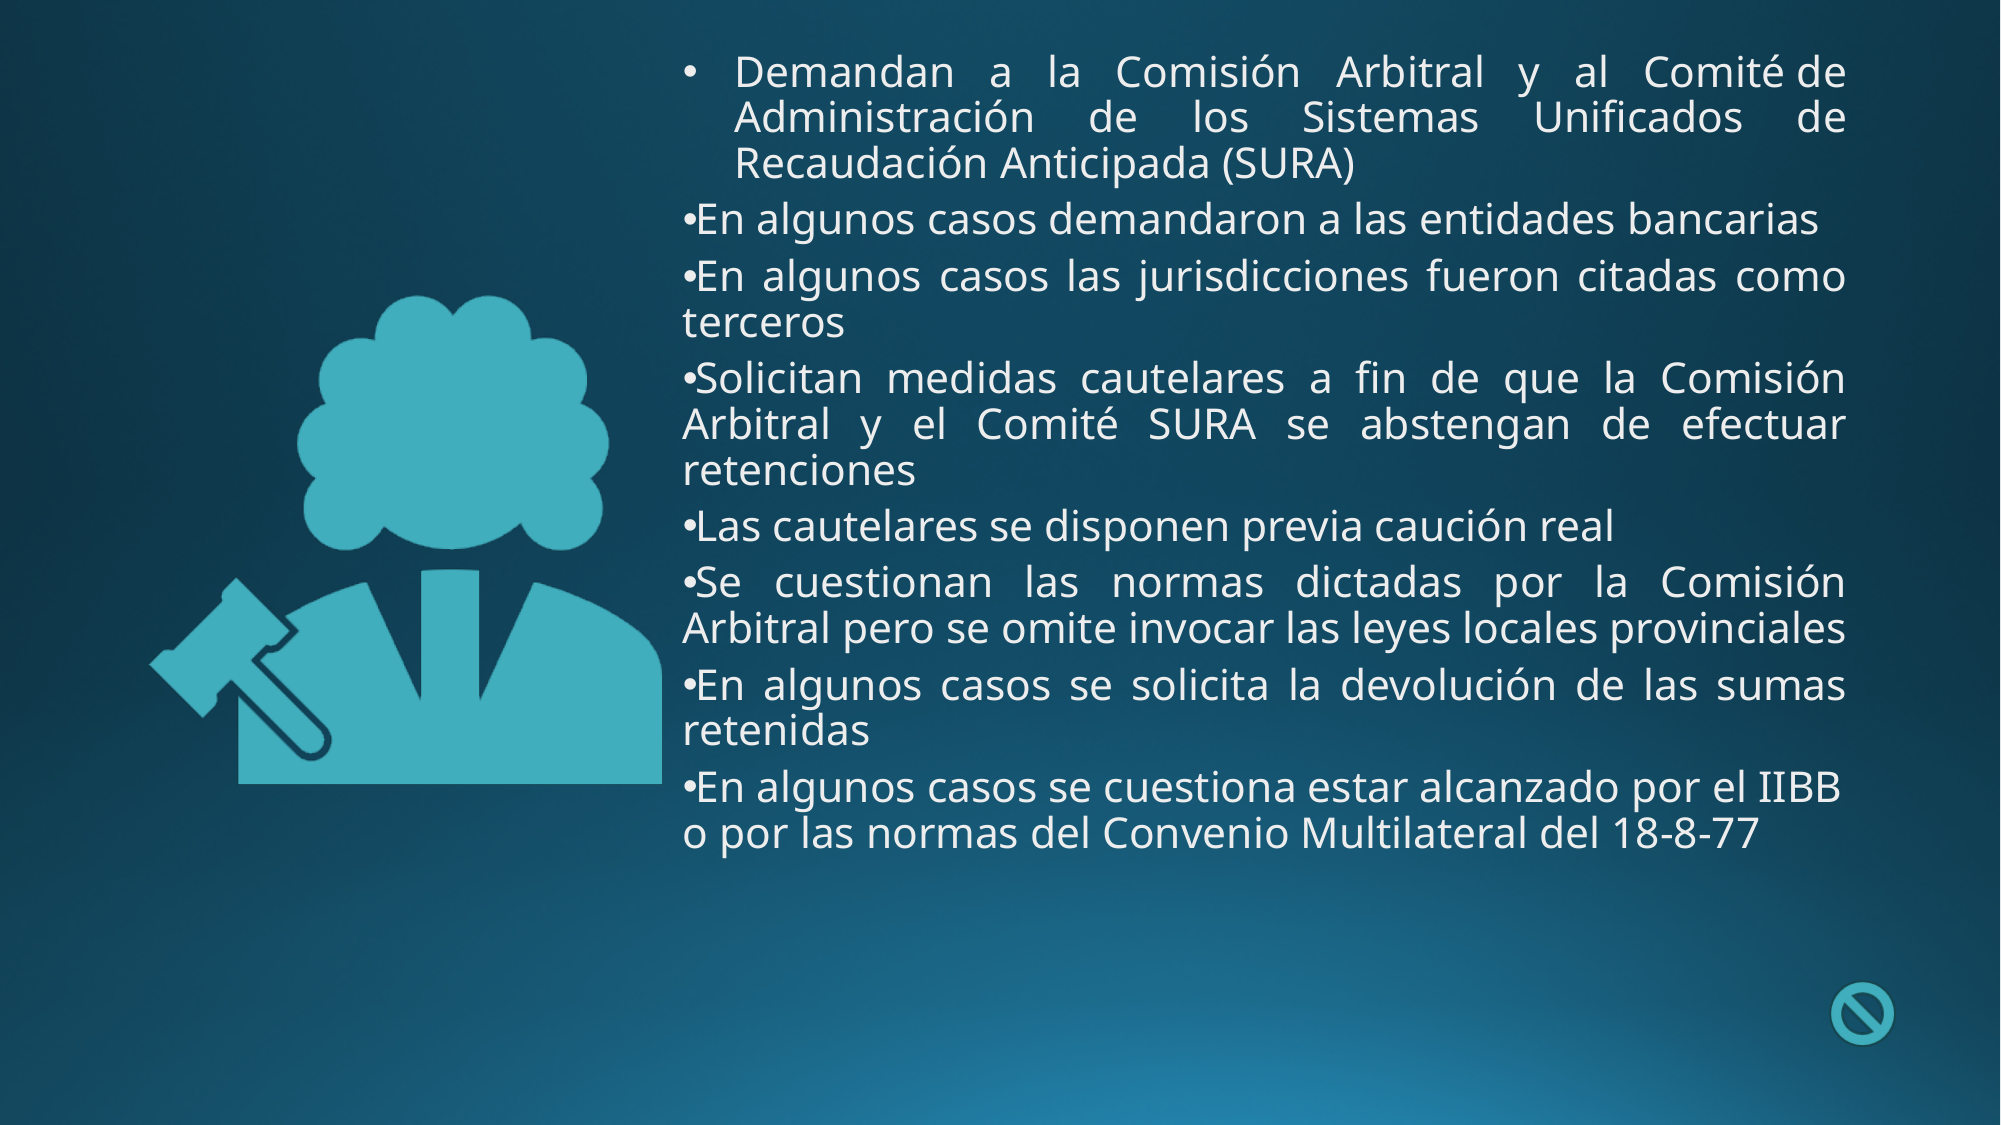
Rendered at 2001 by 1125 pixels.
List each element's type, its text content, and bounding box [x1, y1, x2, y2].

picture [0, 0, 2001, 1125]
text_box Demandan a la Comisión Arbitral y al Comité de Administración de los Sistemas Unificados de Recaudación Anticipada (SURA) En algunos casos demandaron a las entidades bancarias En algunos casos las jurisdicciones fueron citadas como terceros Solicitan medidas cautelares a fin de que la Comisión Arbitral y el Comité SURA se abstengan de efectuar retenciones Las cautelares se disponen previa caución real Se cuestionan las normas dictadas por la Comisión Arbitral pero se omite invocar las leyes locales provinciales En algunos casos se solicita la devolución de las sumas retenidas En algunos casos se cuestiona estar alcanzado por el IIBB o por las normas del Convenio Multilateral del 18-8-77 [667, 43, 1863, 1014]
